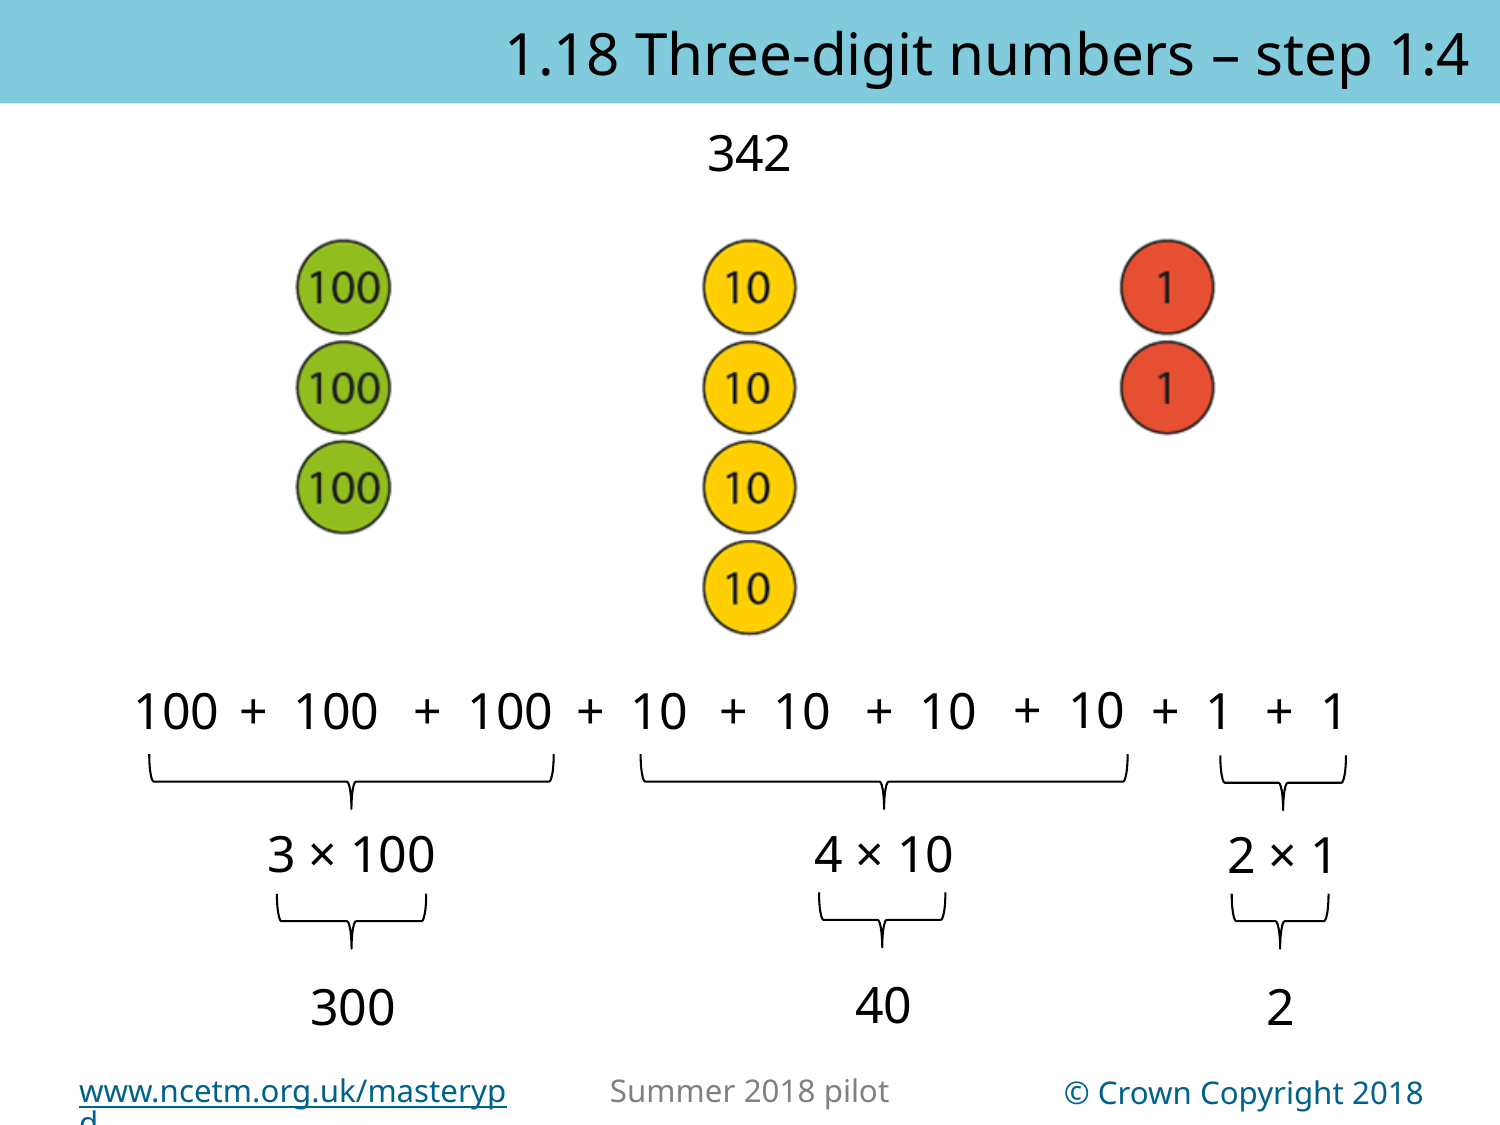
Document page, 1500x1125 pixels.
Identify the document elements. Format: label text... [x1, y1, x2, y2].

text_box 300 [256, 967, 450, 1043]
text_box + 100 [398, 672, 561, 748]
text_box 40 [786, 966, 981, 1042]
text_box 3 × 100 [245, 815, 458, 891]
list 1.18 Three-digit numbers – step 1:4 [0, 0, 1500, 104]
text_box + 1 [1250, 672, 1377, 748]
text_box 100 [107, 672, 224, 748]
picture [1089, 192, 1256, 440]
text_box + 10 [998, 670, 1251, 746]
text_box 2 × 1 [1186, 816, 1380, 892]
text_box [819, 892, 946, 948]
text_box 342 [605, 113, 895, 189]
text_box [1220, 755, 1346, 811]
text_box [149, 754, 554, 809]
text_box [640, 754, 1128, 809]
text_box [1231, 893, 1329, 949]
picture [646, 192, 859, 638]
text_box [276, 893, 427, 949]
text_box 2 [1183, 967, 1377, 1043]
text_box + 100 [224, 672, 398, 748]
text_box + 1 [1136, 672, 1250, 748]
text_box + 10 [850, 672, 1136, 748]
text_box + 10 [704, 672, 850, 748]
picture [277, 192, 430, 542]
text_box + 10 [561, 672, 704, 748]
text_box 4 × 10 [787, 815, 981, 891]
